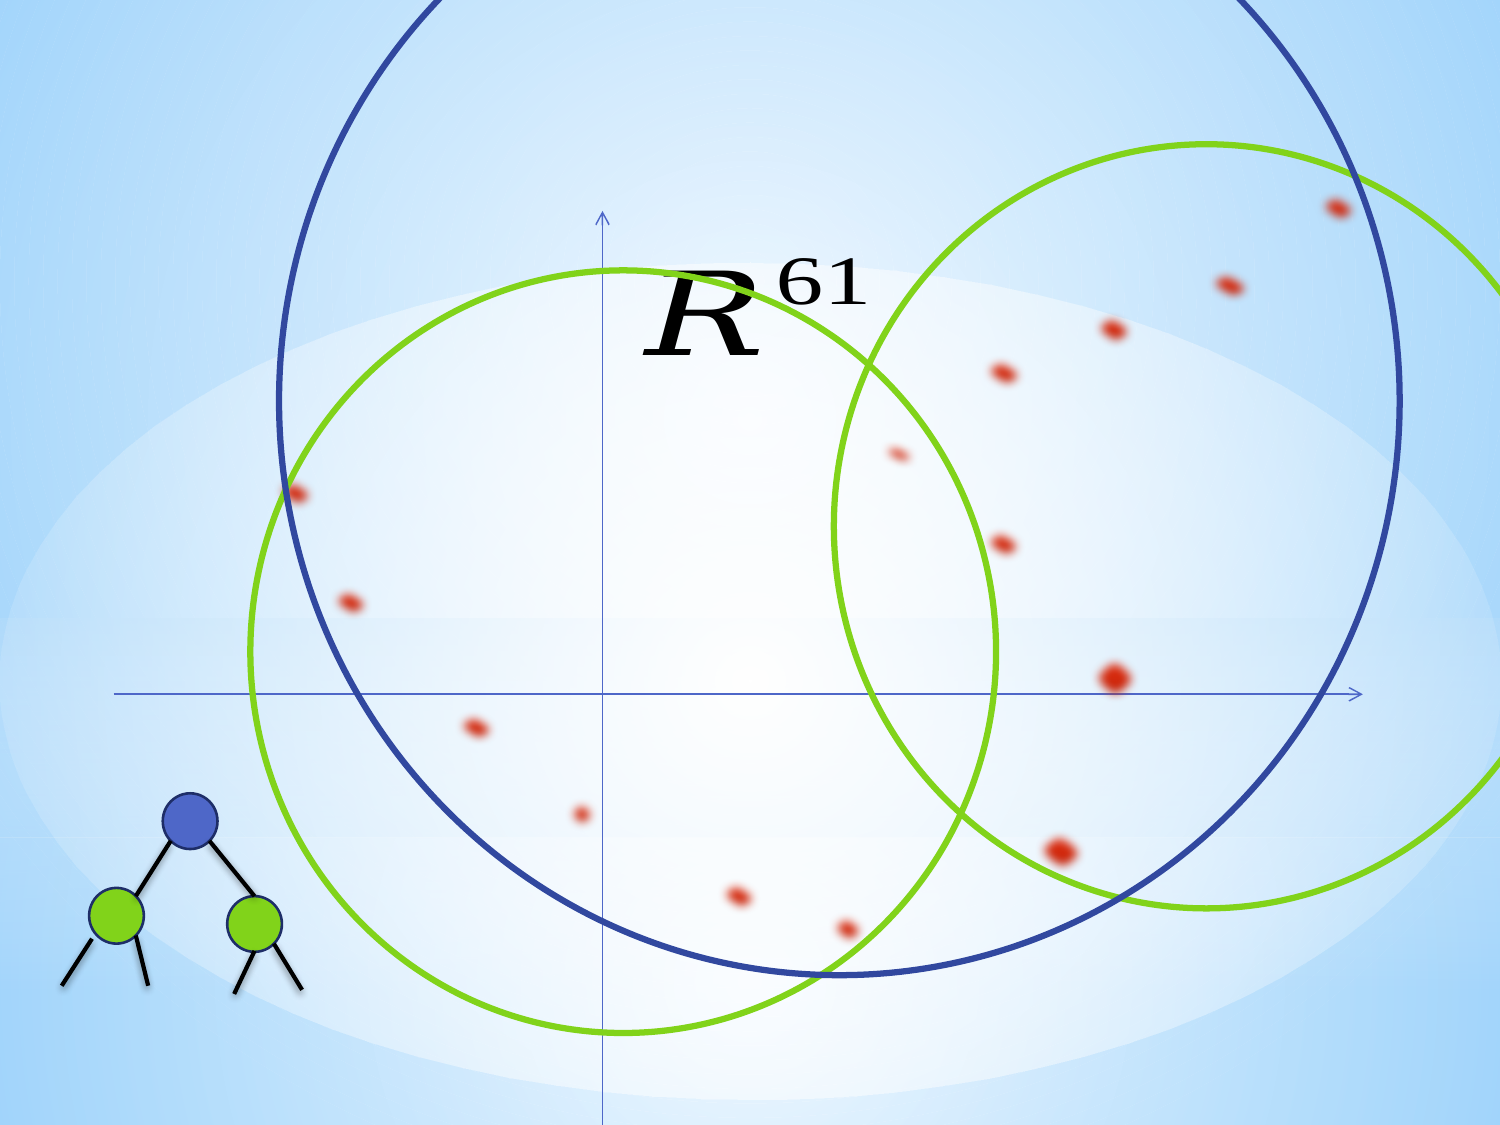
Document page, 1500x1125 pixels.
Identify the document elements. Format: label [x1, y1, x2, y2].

text_box [233, 951, 255, 995]
text_box [318, 0, 1361, 186]
text_box [135, 935, 149, 986]
text_box [1369, 209, 1401, 593]
text_box [87, 887, 108, 944]
text_box [1356, 174, 1500, 872]
text_box [135, 840, 171, 897]
text_box [273, 943, 303, 991]
text_box [61, 938, 93, 986]
text_box [113, 188, 1366, 1125]
text_box [209, 840, 255, 897]
